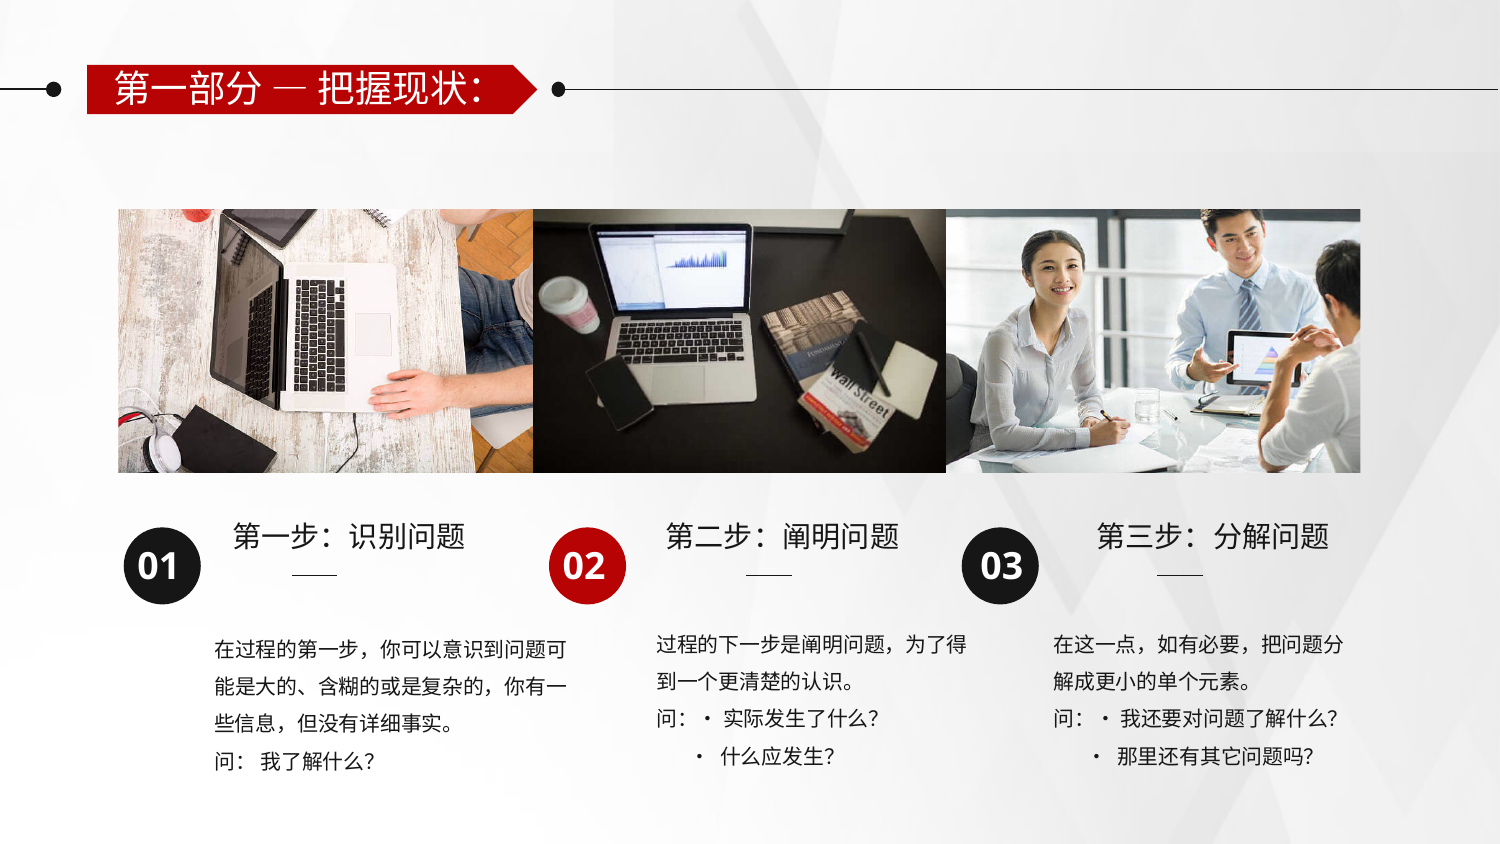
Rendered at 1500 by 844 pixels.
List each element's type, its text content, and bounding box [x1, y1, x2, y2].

text_box [140, 527, 184, 534]
text_box 02 [537, 534, 631, 595]
text_box 第一步：识别问题 [188, 510, 510, 596]
text_box [947, 209, 1361, 473]
picture [533, 209, 946, 473]
text_box [562, 595, 613, 605]
text_box 01 [112, 534, 188, 595]
text_box 03 [950, 534, 1054, 595]
text_box [137, 595, 188, 605]
text_box [975, 595, 1026, 605]
text_box 在这一点，如有必要，把问题分解成更小的单个元素。 问：• 我还要对问题了解什么？ • 那里还有其它问题吗？ [1038, 611, 1372, 814]
text_box [978, 527, 1022, 534]
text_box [23, 59, 36, 120]
text_box [565, 527, 610, 534]
text_box [85, 62, 98, 117]
text_box 第一部分 — 把握现状： [98, 57, 538, 118]
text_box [553, 83, 1499, 96]
text_box 过程的下一步是阐明问题，为了得到一个更清楚的认识。 问：• 实际发生了什么？ • 什么应发生？ [641, 611, 997, 814]
text_box [118, 209, 531, 473]
text_box 第二步：阐明问题 [643, 510, 922, 596]
text_box 第三步：分解问题 [1054, 510, 1372, 596]
text_box 在过程的第一步，你可以意识到问题可能是大的、含糊的或是复杂的，你有一些信息，但没有详细事实。 问： 我了解什么？ [199, 616, 584, 781]
